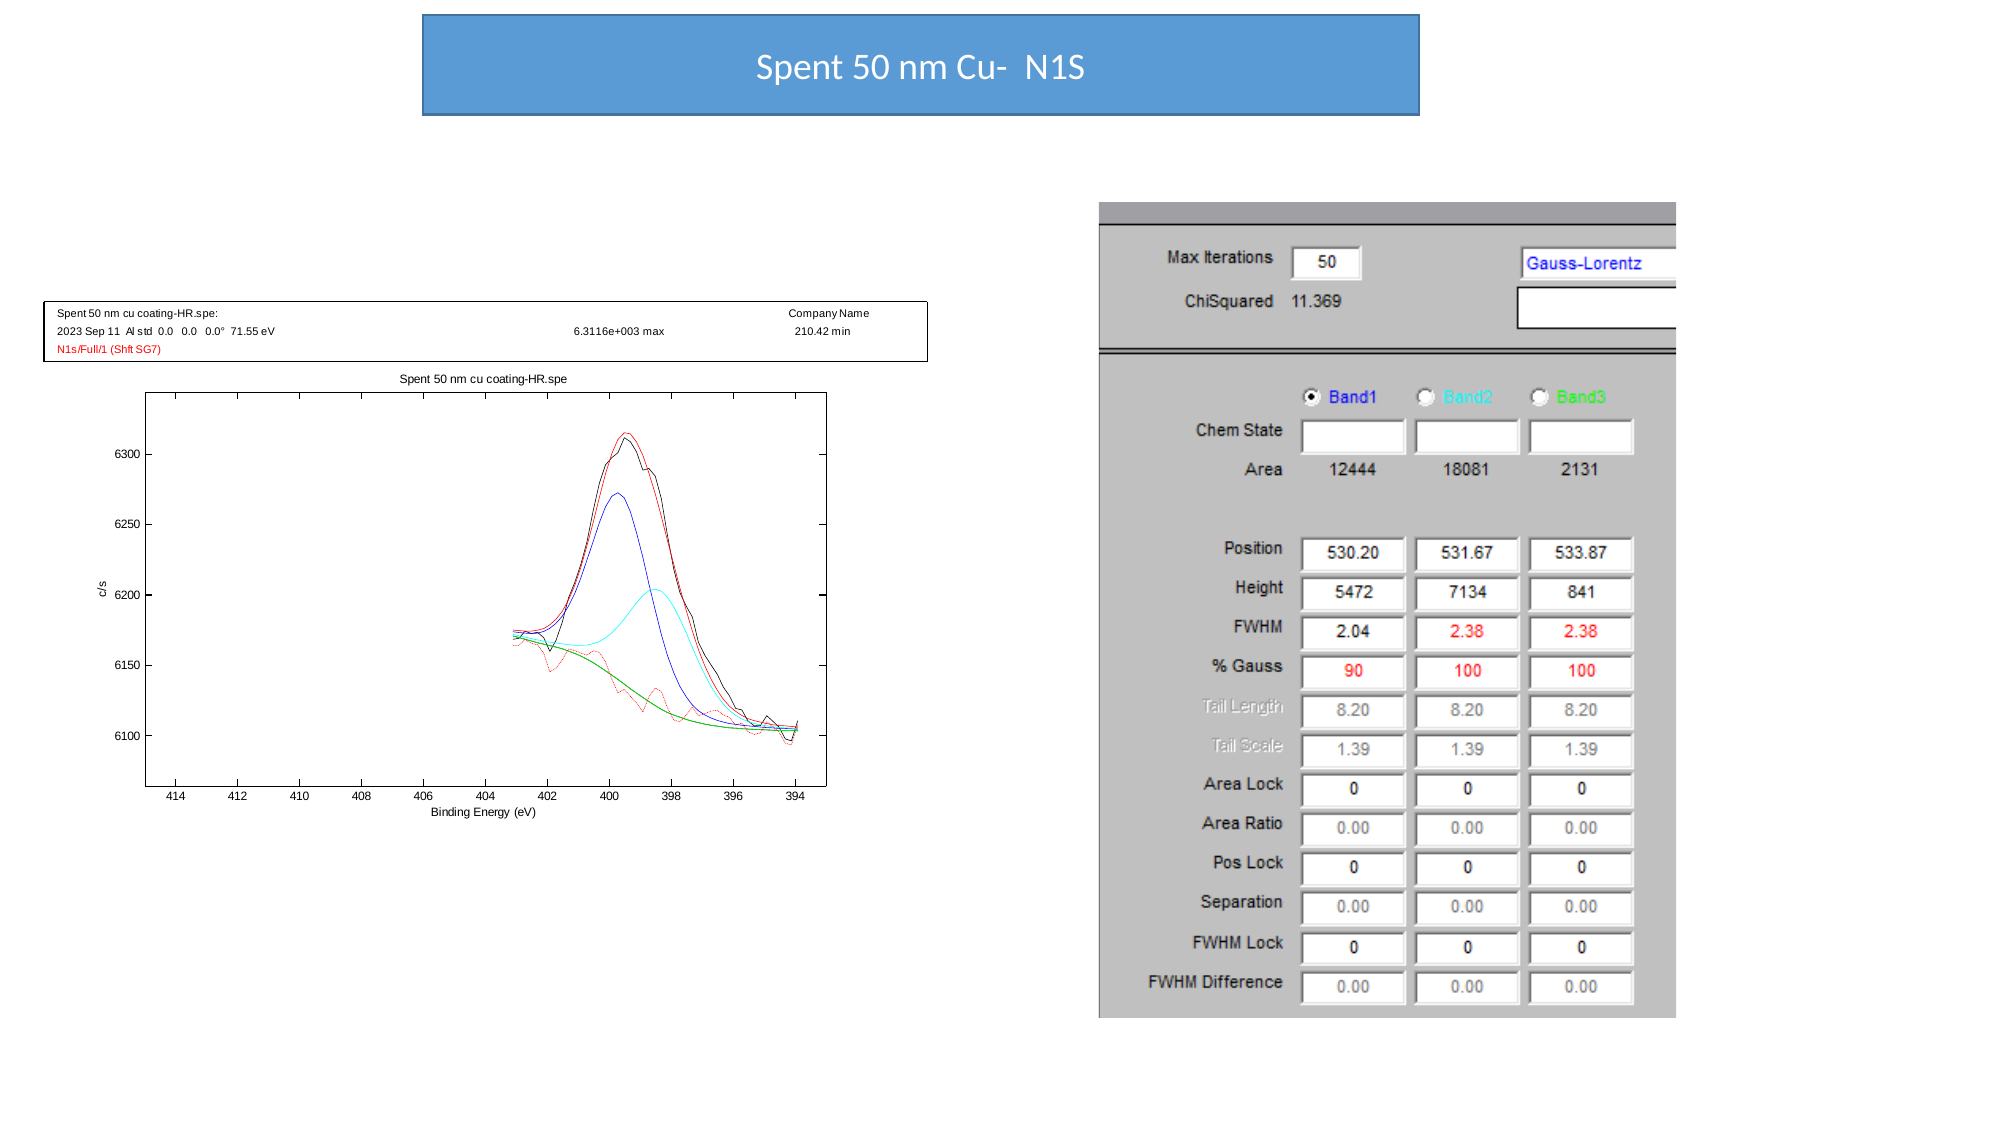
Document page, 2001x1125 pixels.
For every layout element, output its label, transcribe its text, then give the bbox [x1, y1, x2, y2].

picture [1098, 202, 1677, 1019]
picture [25, 258, 946, 962]
text_box Spent 50 nm Cu- N1S [422, 14, 1420, 116]
